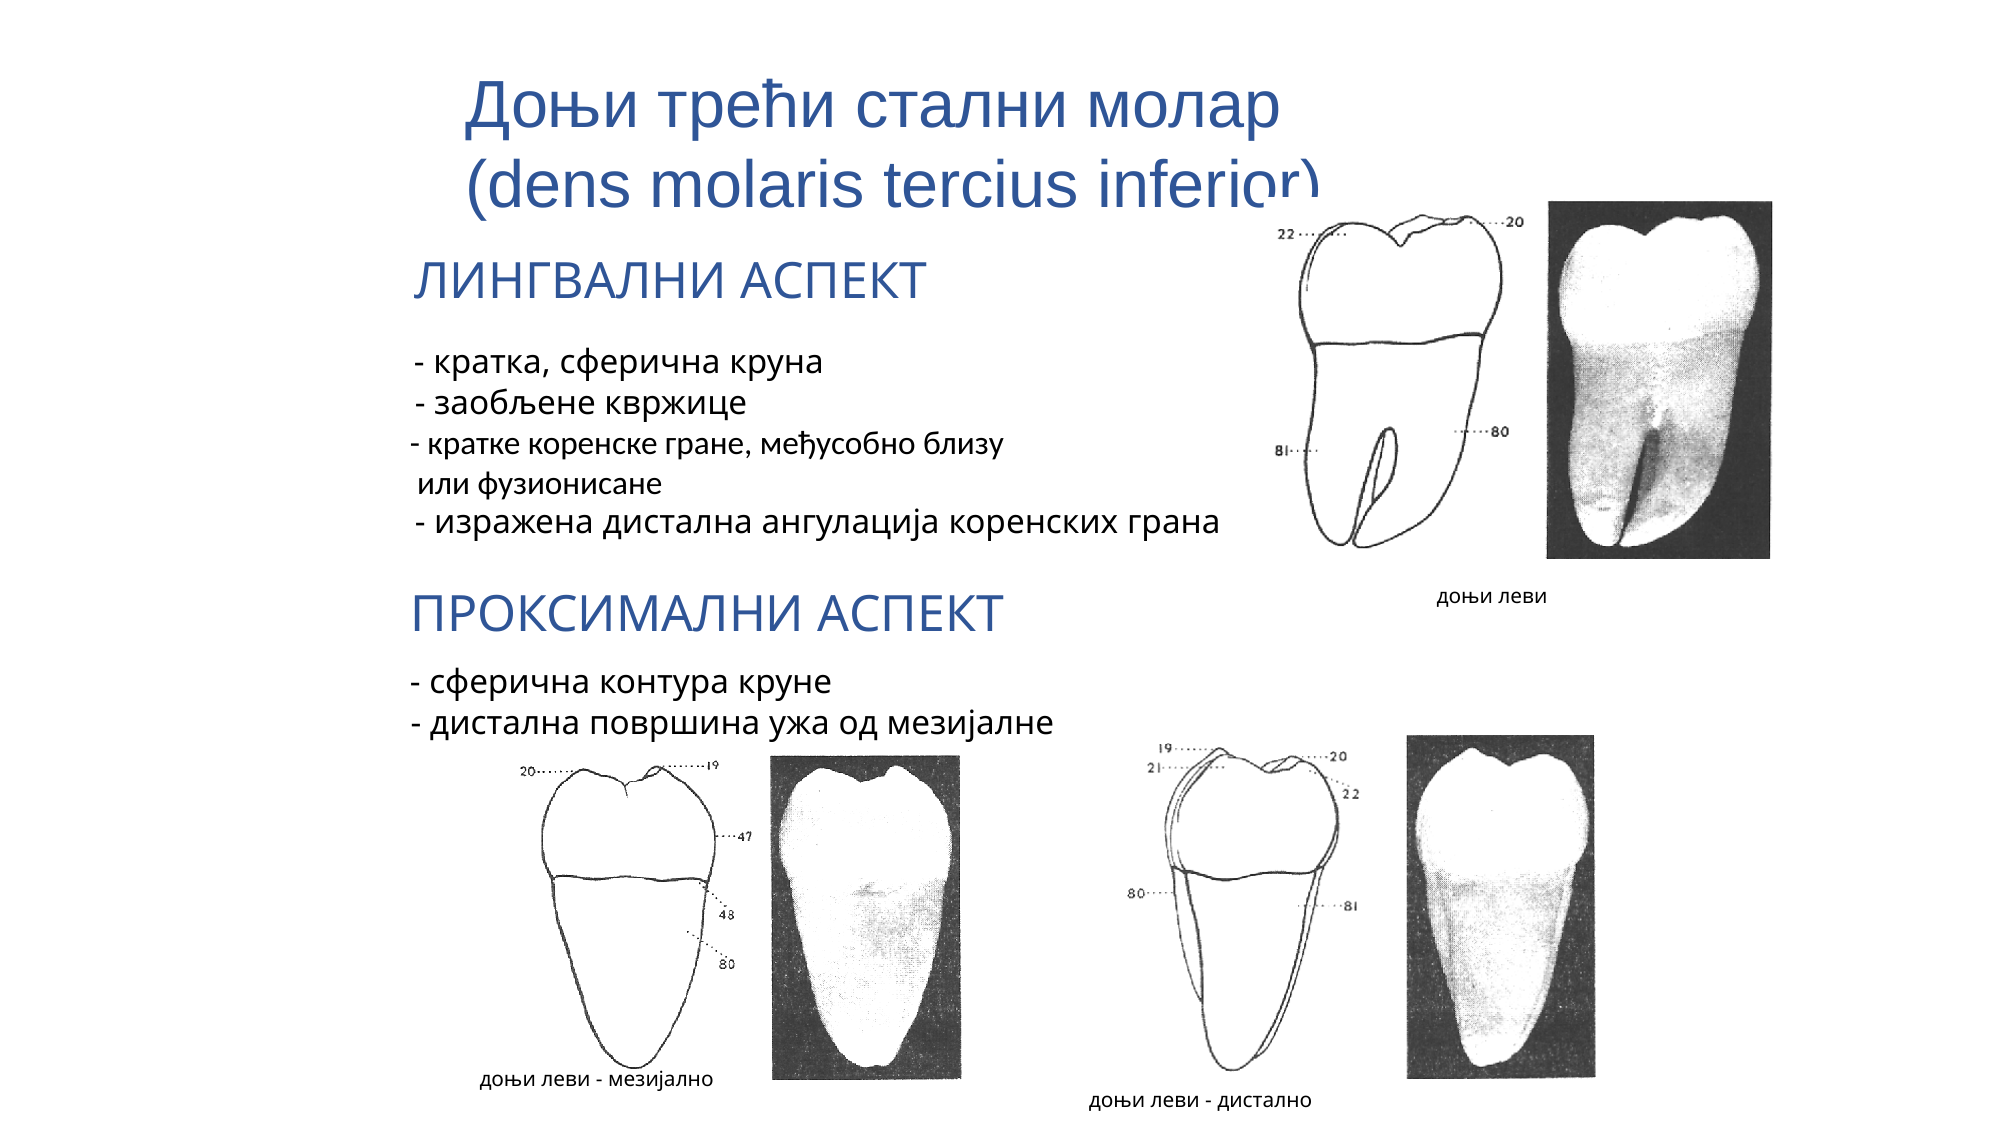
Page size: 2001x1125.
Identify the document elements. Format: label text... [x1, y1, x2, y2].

text_box доњи леви - мезијално [464, 1058, 729, 1099]
text_box ЛИНГВАЛНИ АСПЕКТ [399, 241, 1059, 316]
text_box доњи леви [1421, 575, 1563, 615]
picture [469, 750, 975, 1084]
picture [1263, 197, 1784, 559]
text_box Доњи трећи стални молар (dens molaris tercius inferior) [450, 53, 1340, 229]
text_box - сферична контура круне - дистална површина ужа од мезијалне [308, 648, 1729, 749]
text_box ПРОКСИМАЛНИ АСПЕКТ [395, 574, 1055, 648]
text_box - кратка, сферична круна - заобљене квржице - кратке коренске гране, међусобно близу или фузионисане - изражена дистална ангулација коренских грана [312, 328, 1263, 548]
picture [1123, 735, 1605, 1084]
text_box доњи леви - дистално [1074, 1079, 1327, 1119]
